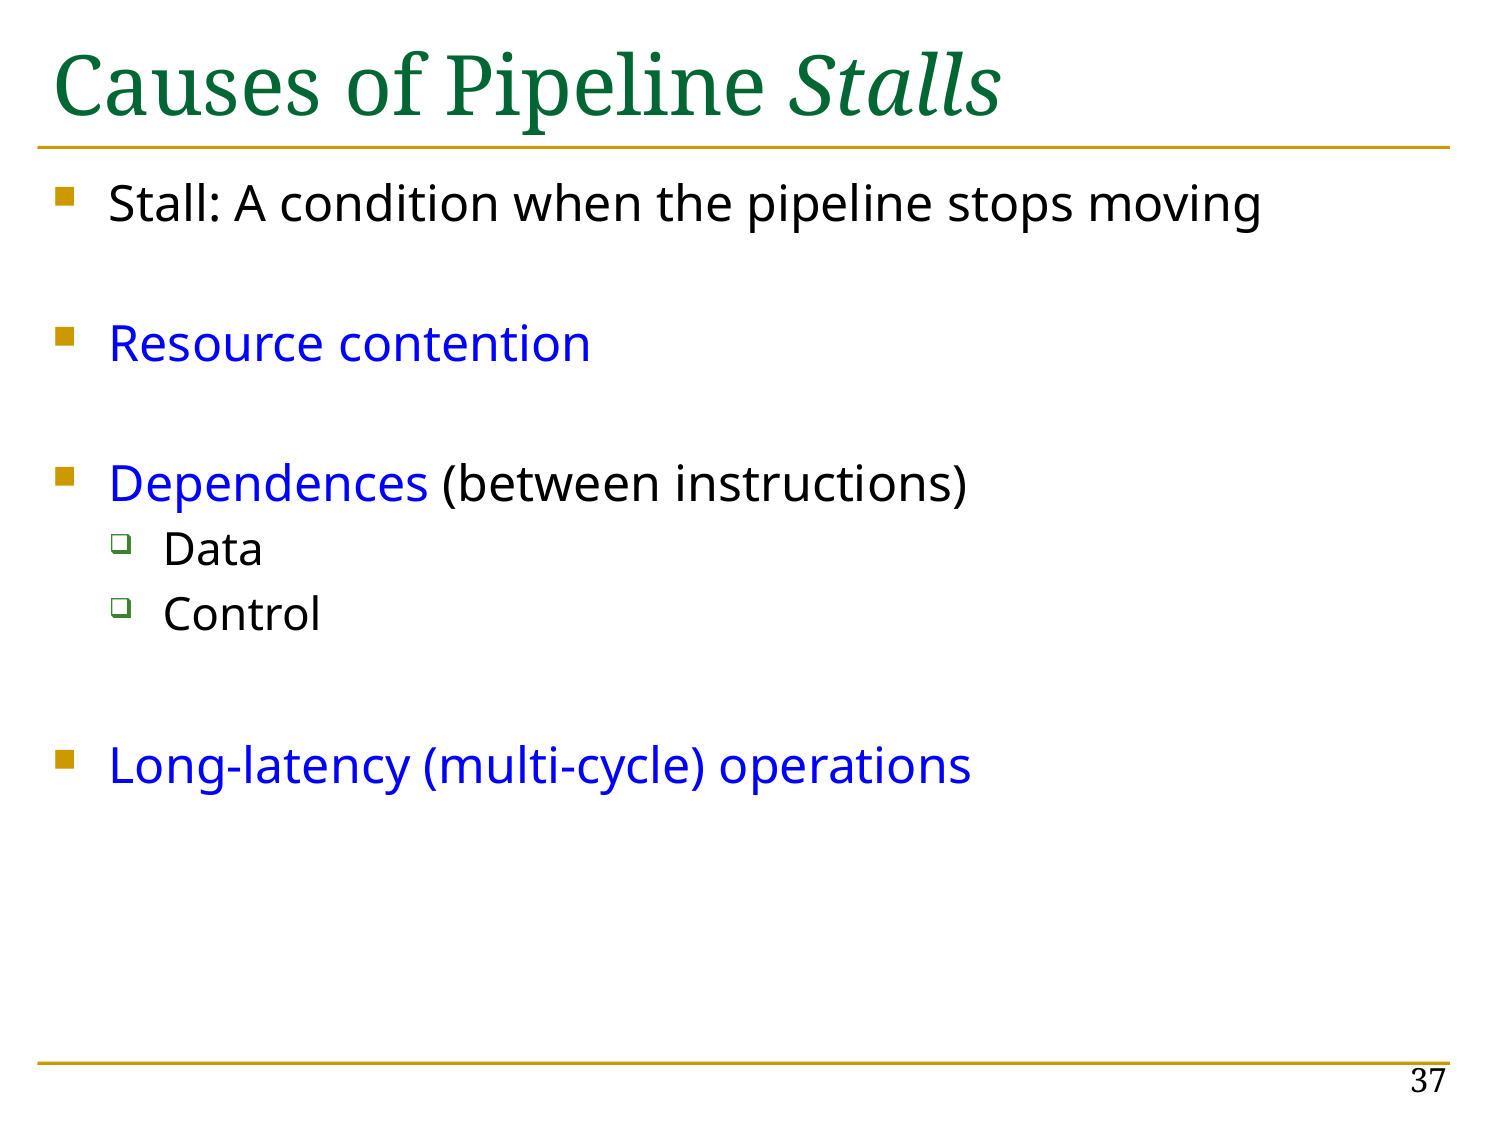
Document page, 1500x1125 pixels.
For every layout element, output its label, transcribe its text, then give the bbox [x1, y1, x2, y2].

slide_number 37 [1111, 1036, 1462, 1112]
title Causes of Pipeline Stalls [37, 24, 1450, 163]
list Stall: A condition when the pipeline stops moving Resource contention Dependences (between instructions) Data Control Long-latency (multi-cycle) operations [37, 163, 1450, 1016]
